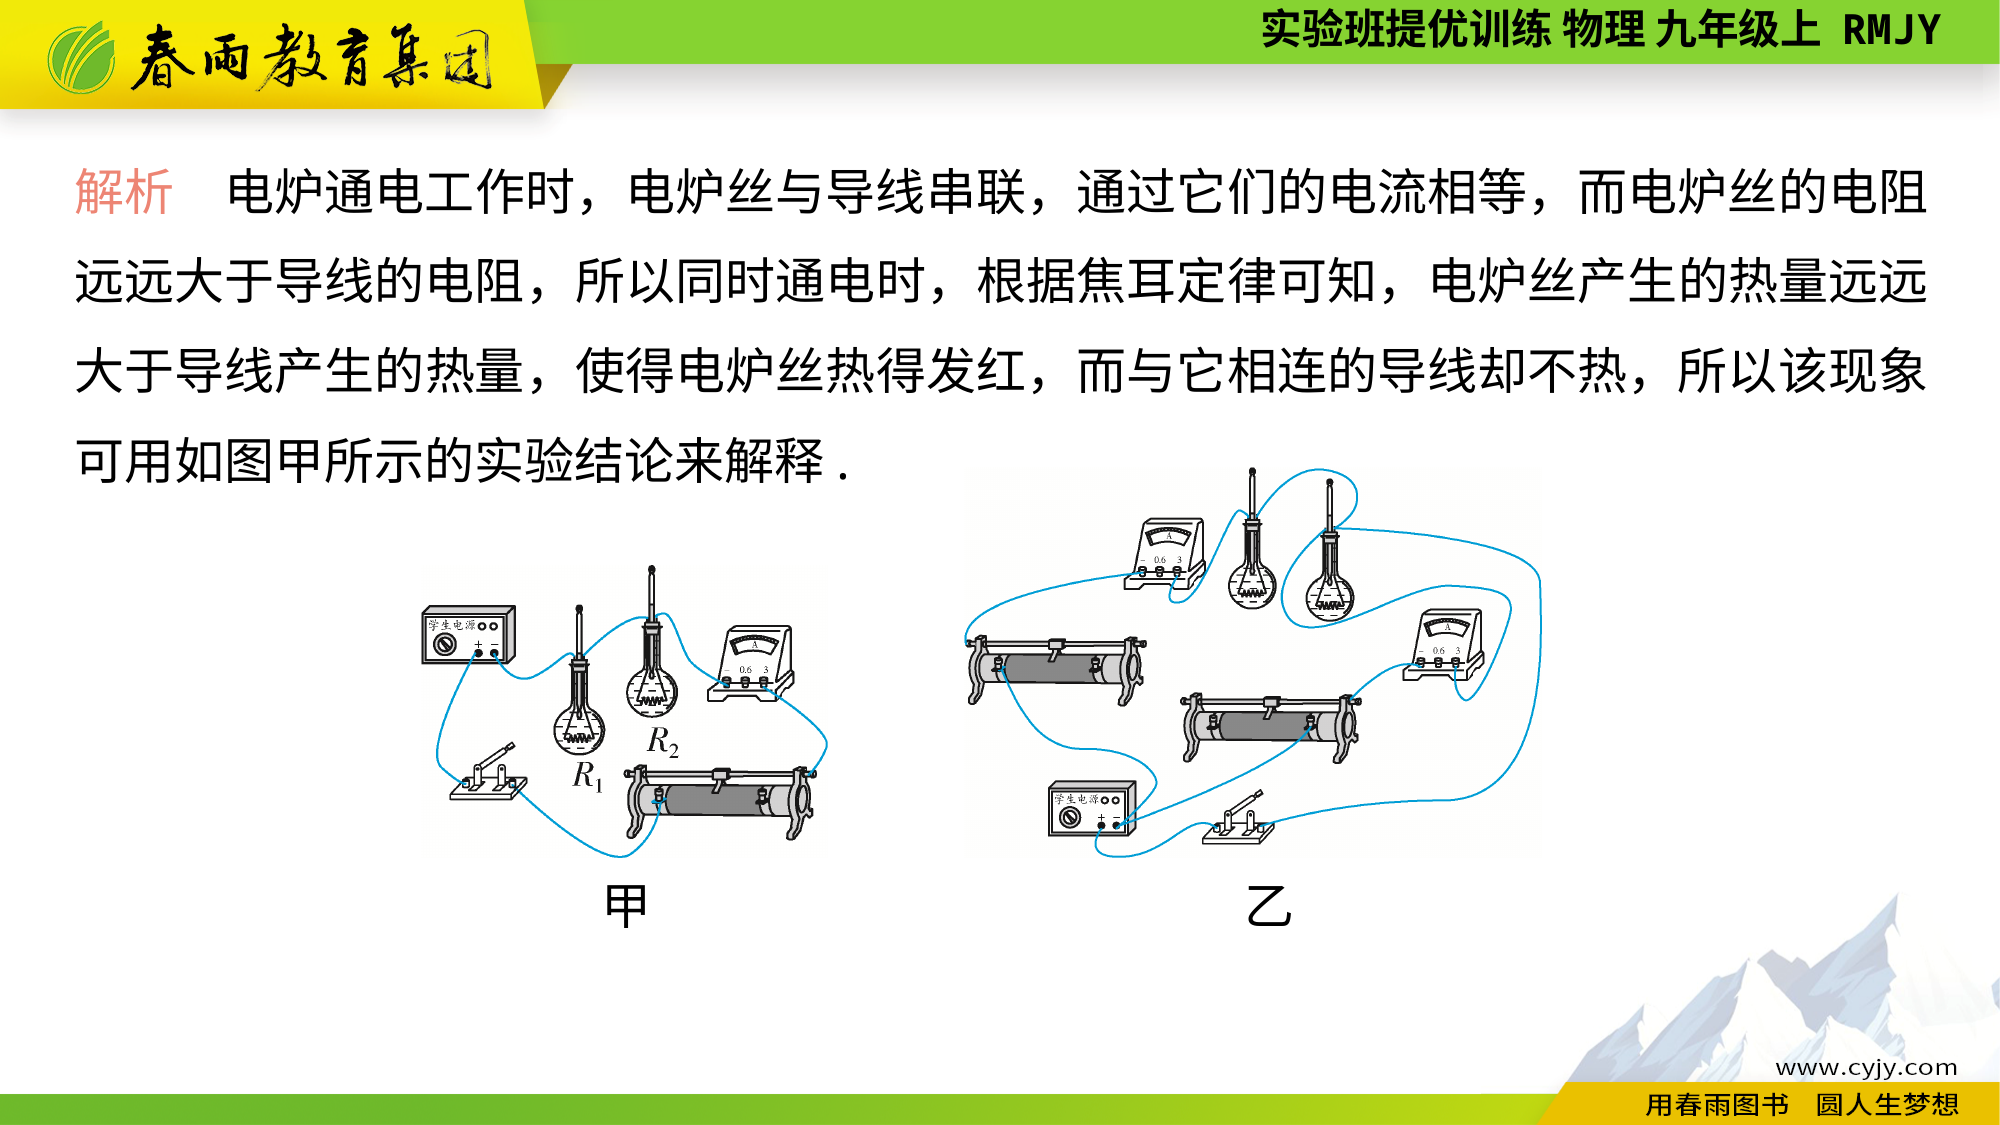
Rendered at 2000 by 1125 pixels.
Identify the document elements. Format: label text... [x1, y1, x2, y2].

text_box 甲 [586, 866, 667, 942]
text_box 乙 [1229, 866, 1310, 942]
picture [0, 0, 2000, 1125]
list 解析 电炉通电工作时，电炉丝与导线串联，通过它们的电流相等，而电炉丝的电阻远远大于导线的电阻，所以同时通电时，根据焦耳定律可知，电炉丝产生的热量远远大于导线产生的热量，使得电炉丝热得发红，而与它相连的导线却不热，所以该现象可用如图甲所示的实验结论来解释. [59, 122, 1944, 490]
